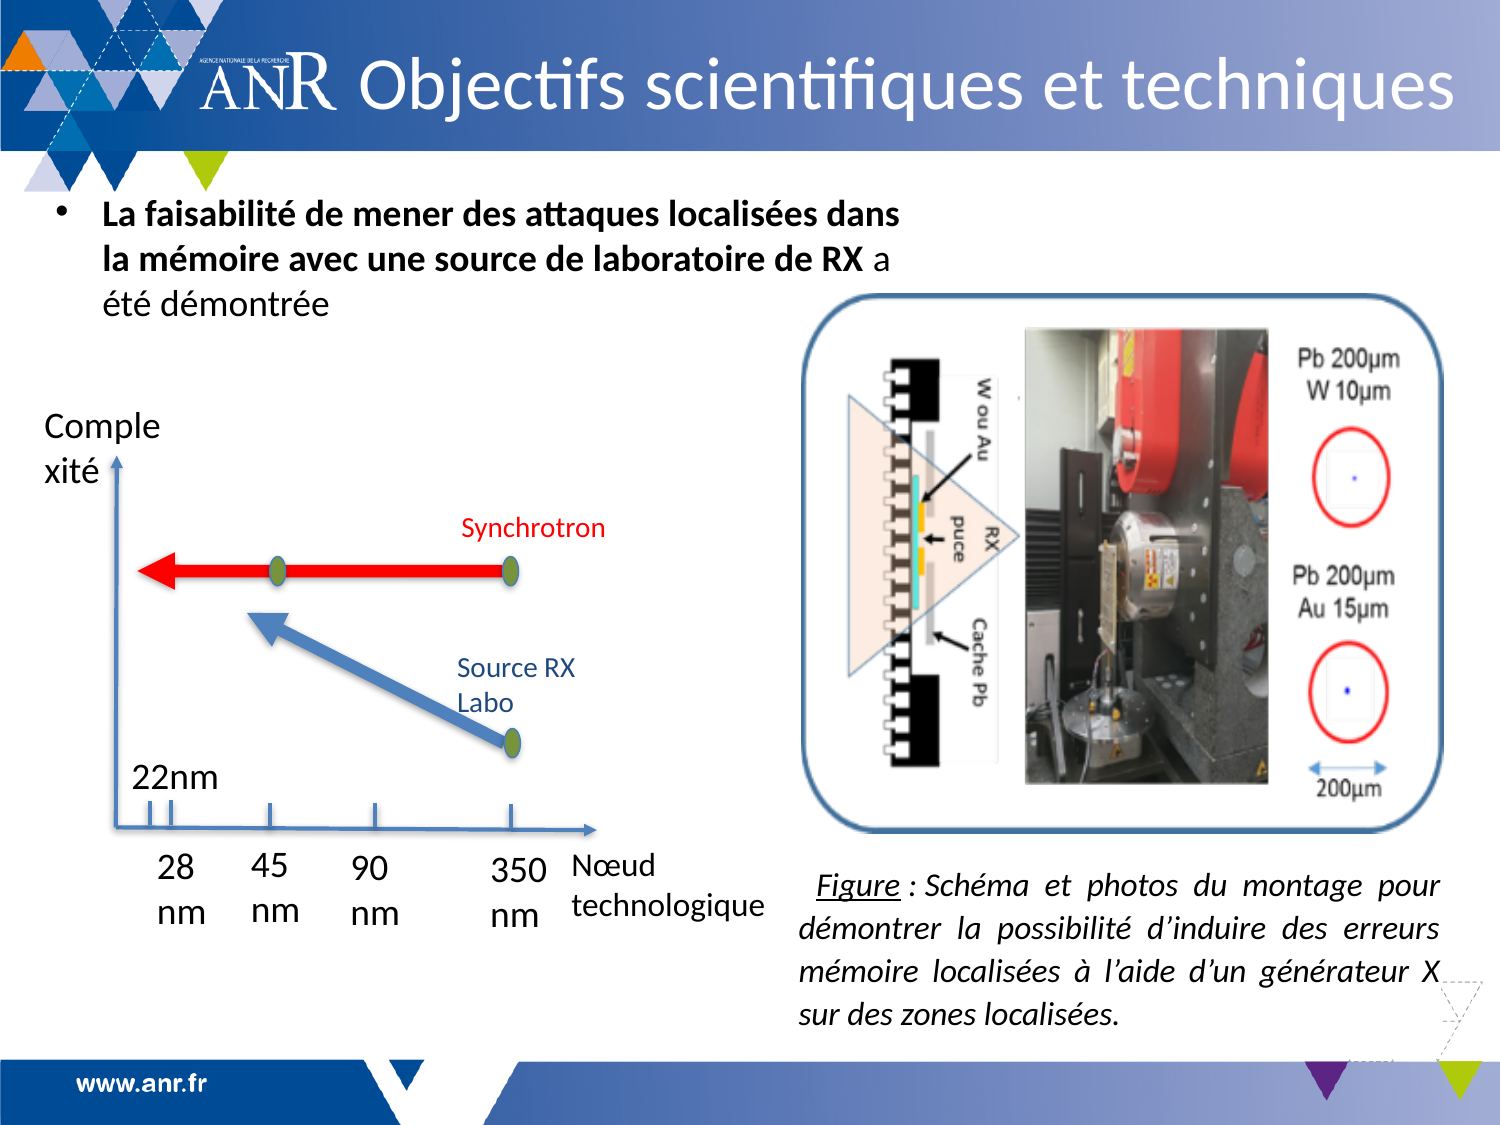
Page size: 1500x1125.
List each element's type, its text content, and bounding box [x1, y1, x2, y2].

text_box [29, 393, 804, 942]
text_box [798, 292, 1445, 1058]
text_box La faisabilité de mener des attaques localisées dans la mémoire avec une source de laboratoire de RX a été démontrée [40, 181, 926, 376]
picture [0, 0, 1500, 1125]
title Objectifs scientifiques et techniques [285, 0, 1500, 174]
